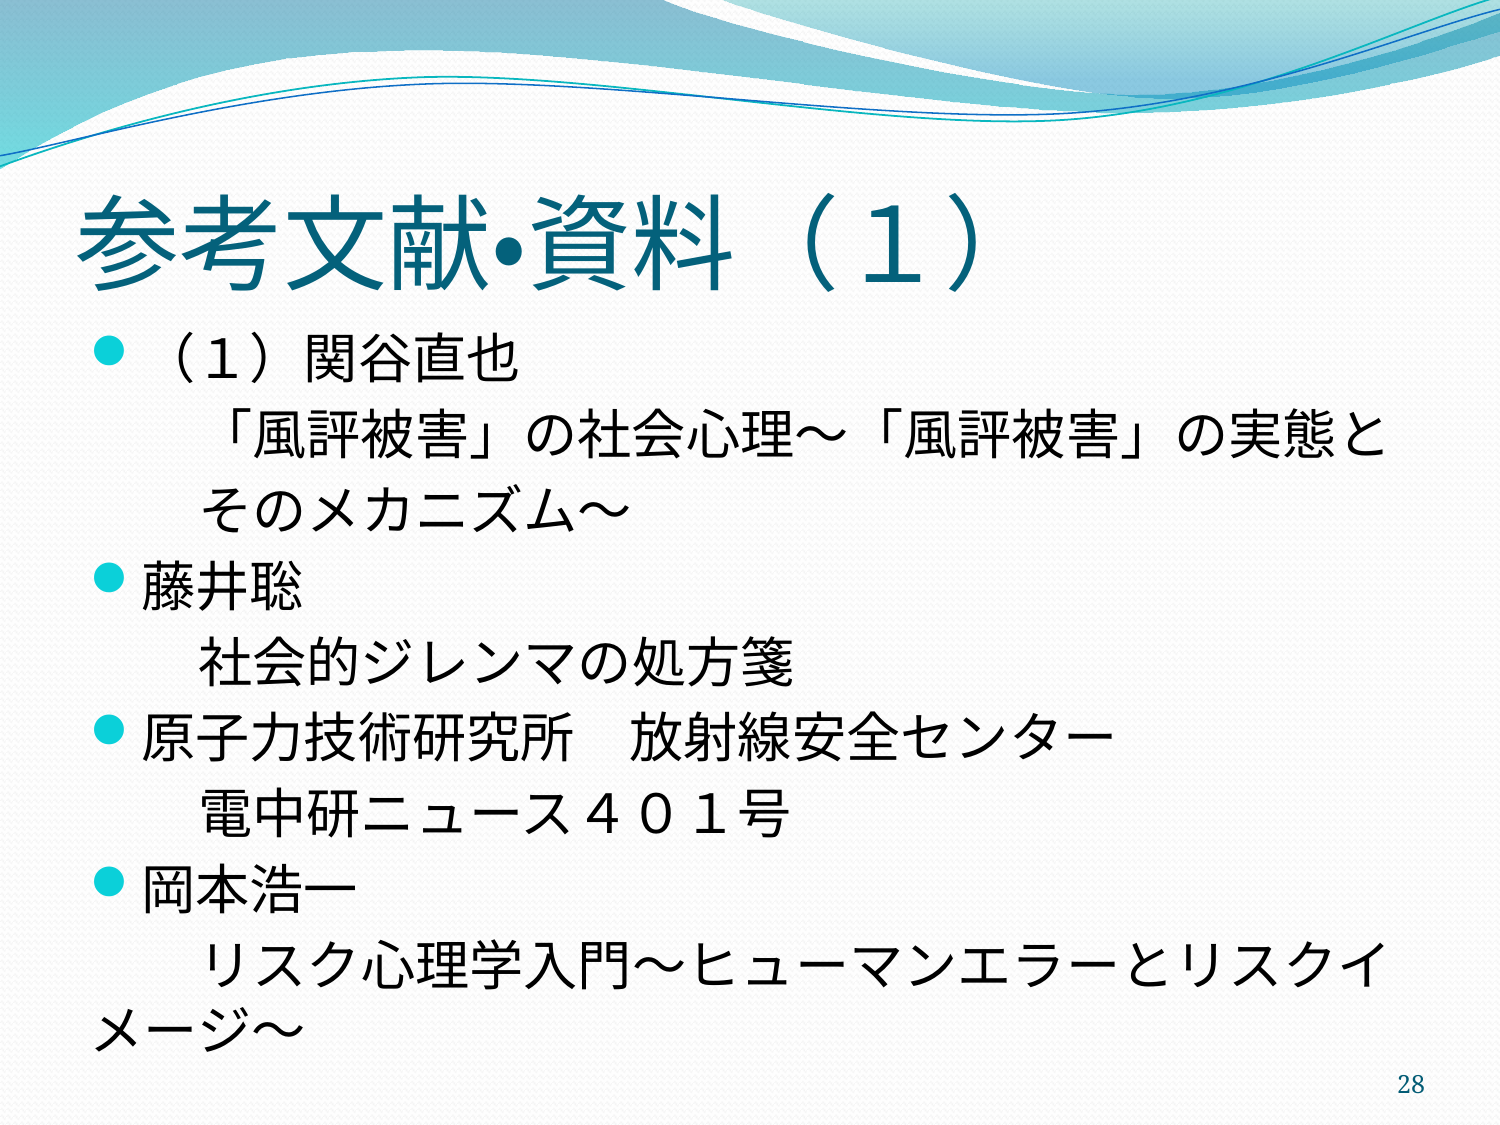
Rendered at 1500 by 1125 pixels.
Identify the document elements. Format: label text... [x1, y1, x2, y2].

title 参考文献・資料（１） [75, 115, 1425, 303]
slide_number 28 [1299, 1042, 1425, 1103]
list （１）関谷直也 「風評被害」の社会心理～「風評被害」の実態と そのメカニズム～ 藤井聡 社会的ジレンマの処方箋 原子力技術研究所 放射線安全センター 電中研ニュース４０１号 岡本浩一 リスク心理学入門～ヒューマンエラーとリスクイメージ～ [75, 317, 1425, 1038]
